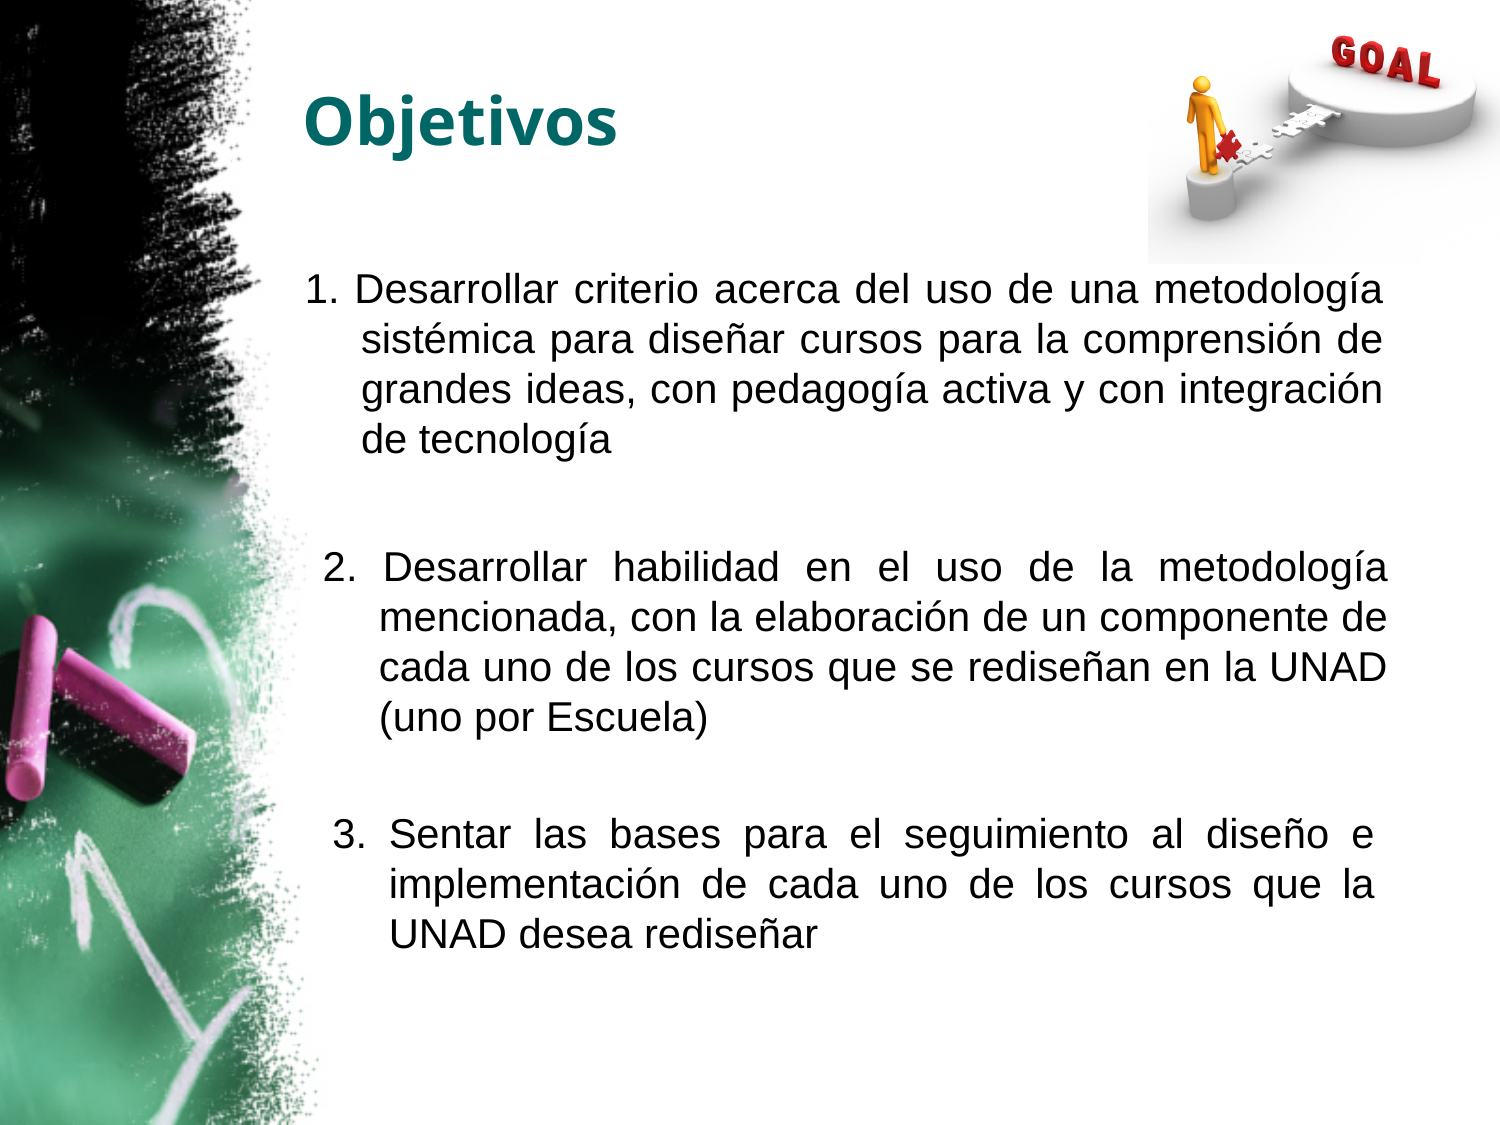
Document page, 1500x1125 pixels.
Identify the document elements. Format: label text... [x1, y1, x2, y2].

list 1. Desarrollar criterio acerca del uso de una metodología sistémica para diseñar cursos para la comprensión de grandes ideas, con pedagogía activa y con integración de tecnología [289, 254, 1400, 519]
picture [0, 0, 1500, 1125]
text_box Sentar las bases para el seguimiento al diseño e implementación de cada uno de los cursos que la UNAD desea rediseñar [317, 799, 1391, 965]
text_box 2. Desarrollar habilidad en el uso de la metodología mencionada, con la elaboración de un componente de cada uno de los cursos que se rediseñan en la UNAD (uno por Escuela) [307, 532, 1404, 737]
title Objetivos [287, 49, 1143, 188]
